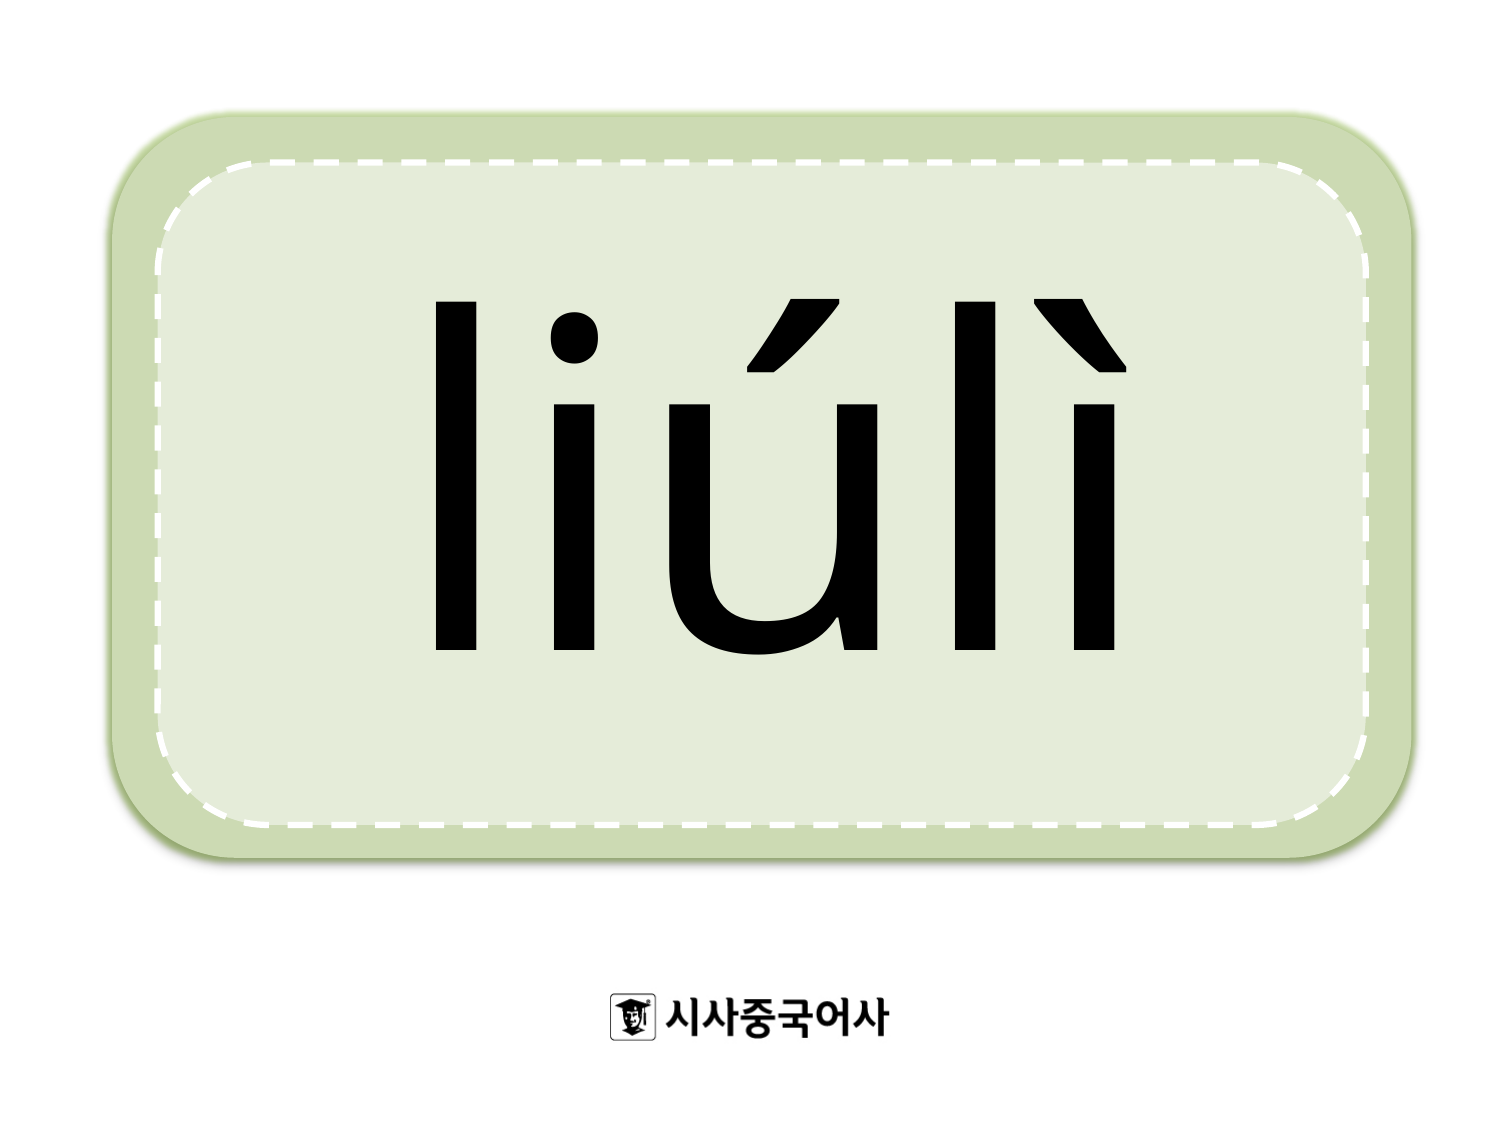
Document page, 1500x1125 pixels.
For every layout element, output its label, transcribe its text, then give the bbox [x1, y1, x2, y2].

text_box liúlì [171, 136, 1380, 799]
picture [602, 987, 898, 1047]
